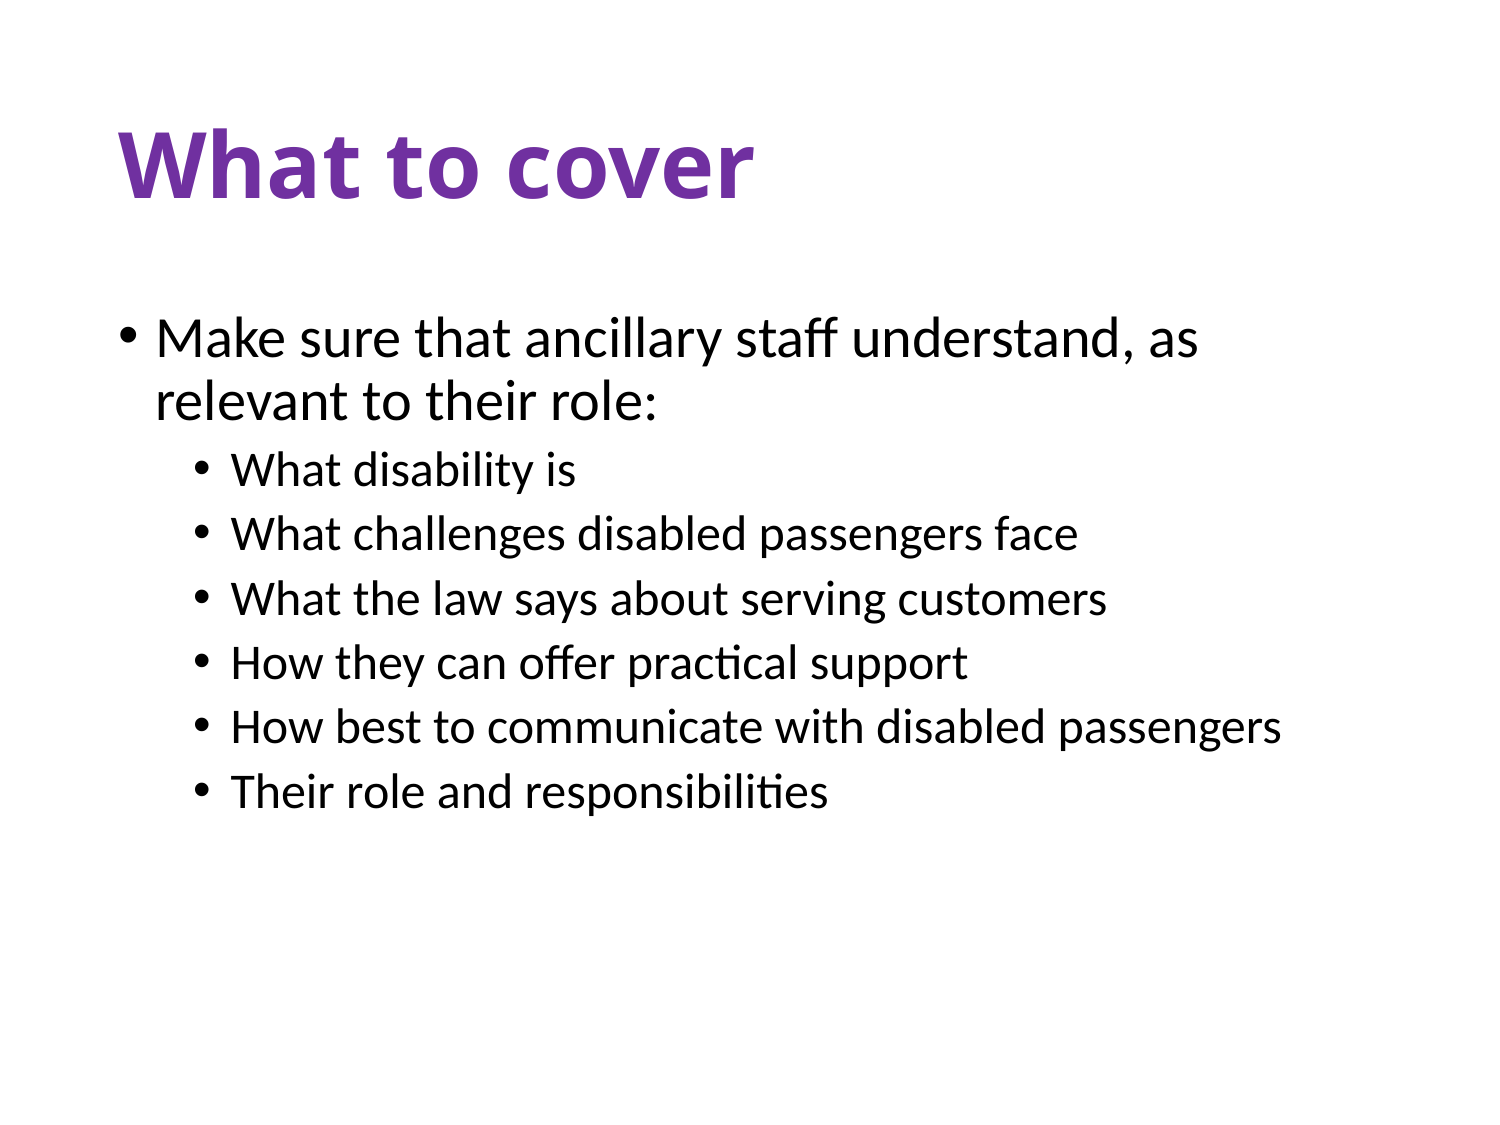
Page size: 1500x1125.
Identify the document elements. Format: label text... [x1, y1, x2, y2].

title What to cover [103, 59, 1397, 278]
list Make sure that ancillary staff understand, as relevant to their role: What disability is What challenges disabled passengers face What the law says about serving customers How they can offer practical support How best to communicate with disabled passengers Their role and responsibilities [103, 299, 1397, 1014]
